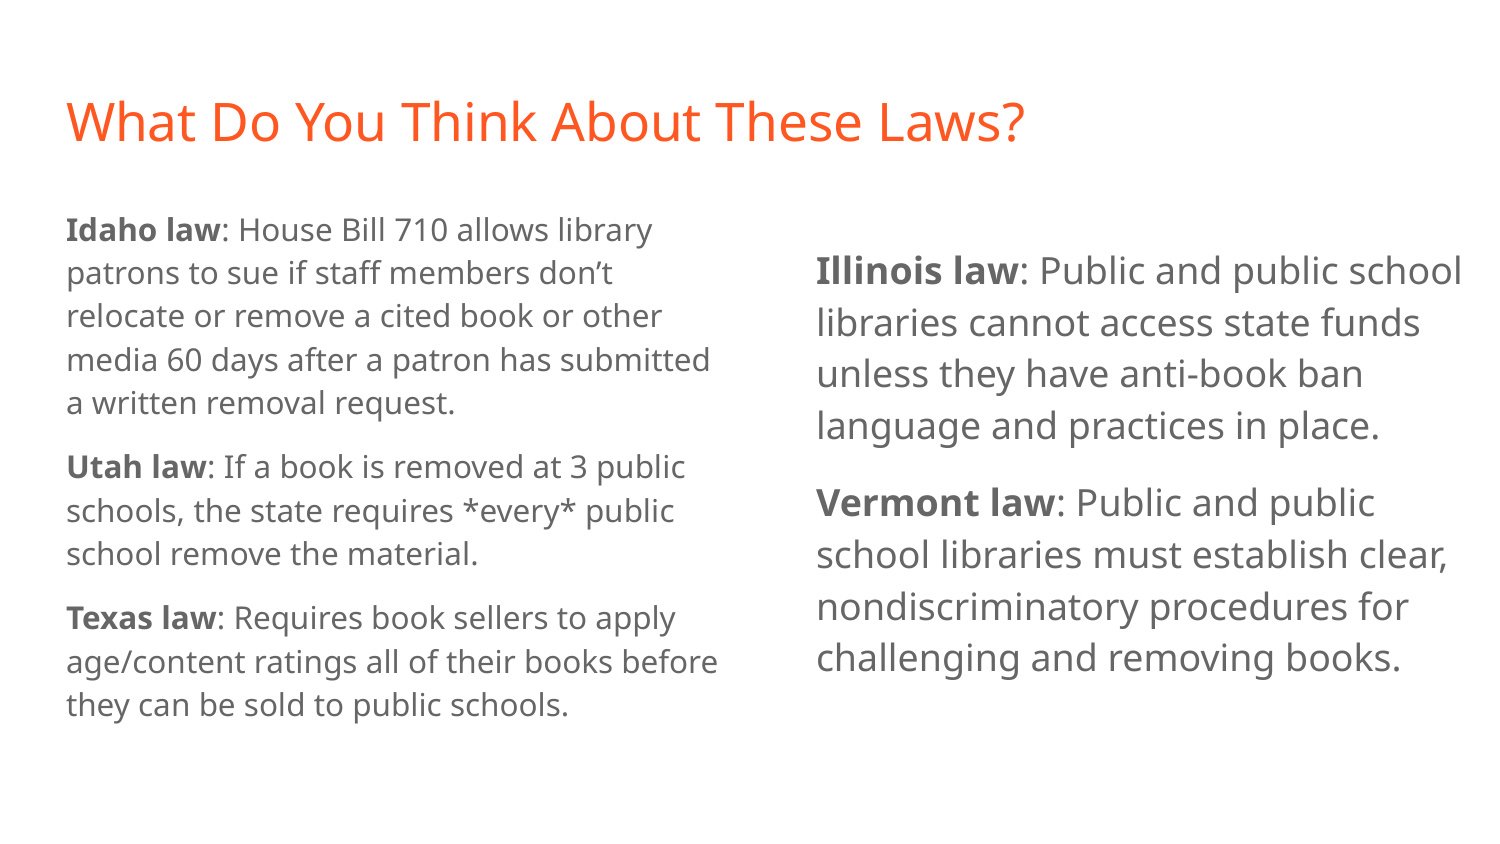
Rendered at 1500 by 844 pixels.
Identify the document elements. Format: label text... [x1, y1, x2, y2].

list Idaho law: House Bill 710 allows library patrons to sue if staff members don’t relocate or remove a cited book or other media 60 days after a patron has submitted a written removal request. Utah law: If a book is removed at 3 public schools, the state requires *every* public school remove the material. Texas law: Requires book sellers to apply age/content ratings all of their books before they can be sold to public schools. [51, 189, 750, 750]
list Illinois law: Public and public school libraries cannot access state funds unless they have anti-book ban language and practices in place. Vermont law: Public and public school libraries must establish clear, nondiscriminatory procedures for challenging and removing books. [801, 225, 1500, 786]
title What Do You Think About These Laws? [51, 72, 1449, 167]
